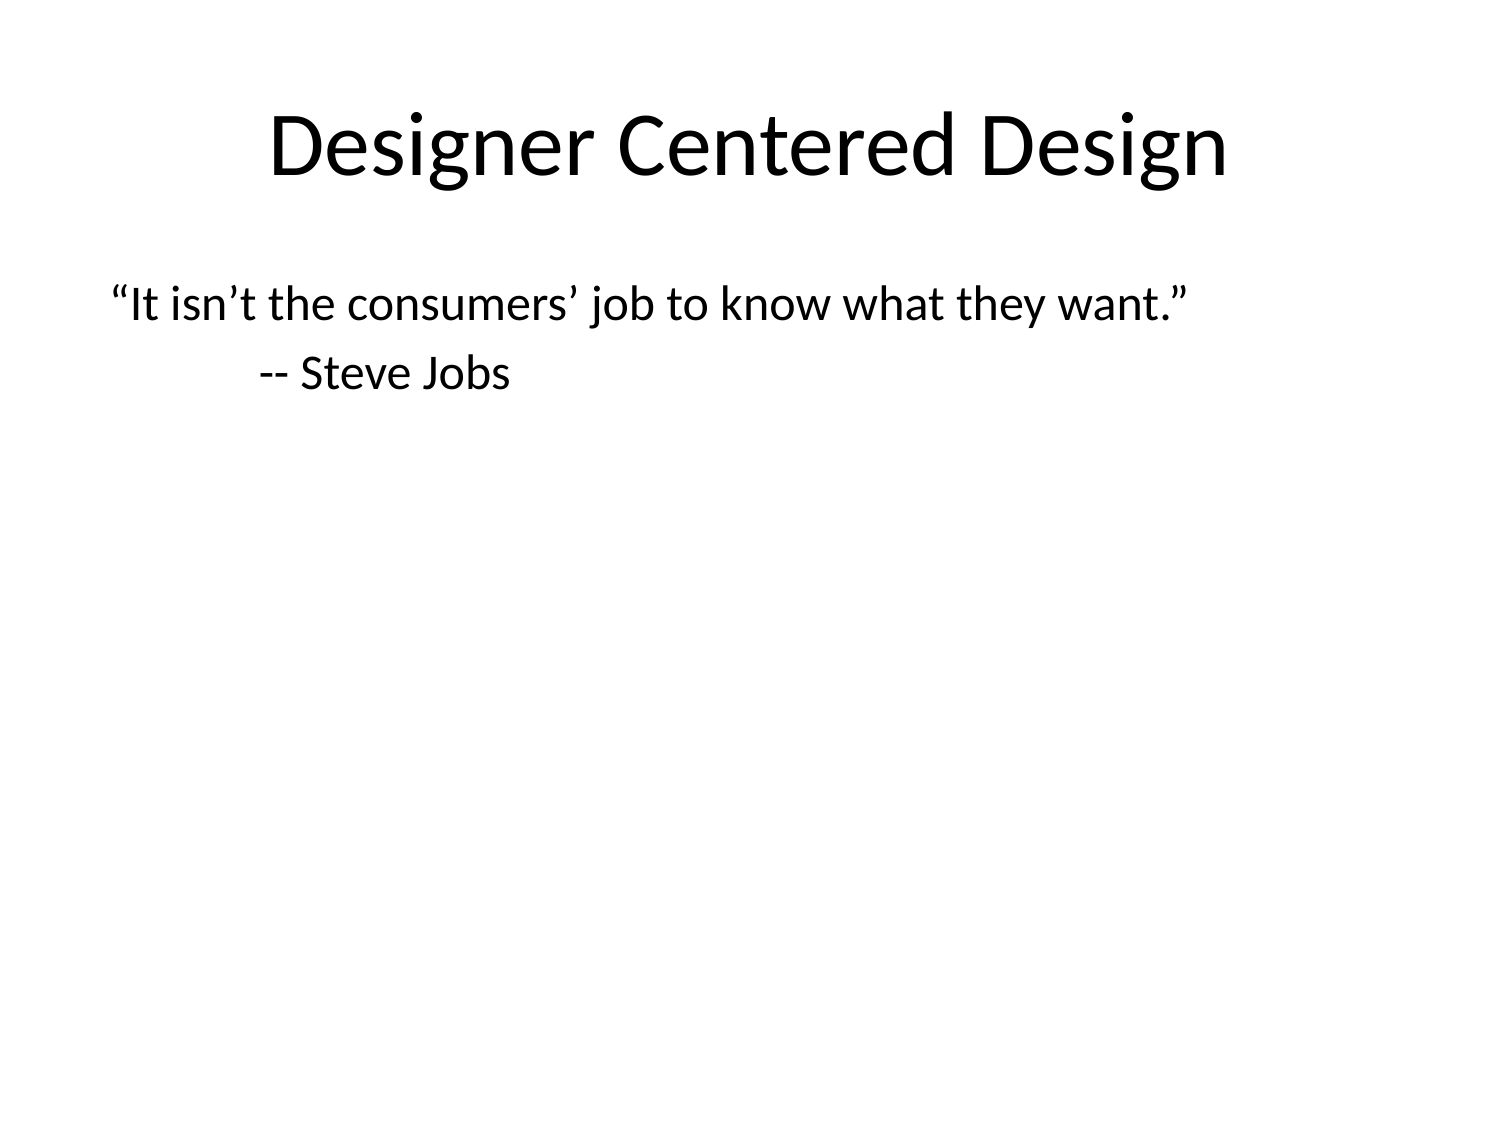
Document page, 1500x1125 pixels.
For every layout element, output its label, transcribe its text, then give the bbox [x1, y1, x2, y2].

list “It isn’t the consumers’ job to know what they want.” -- Steve Jobs [75, 262, 1425, 1005]
title Designer Centered Design [75, 45, 1425, 233]
